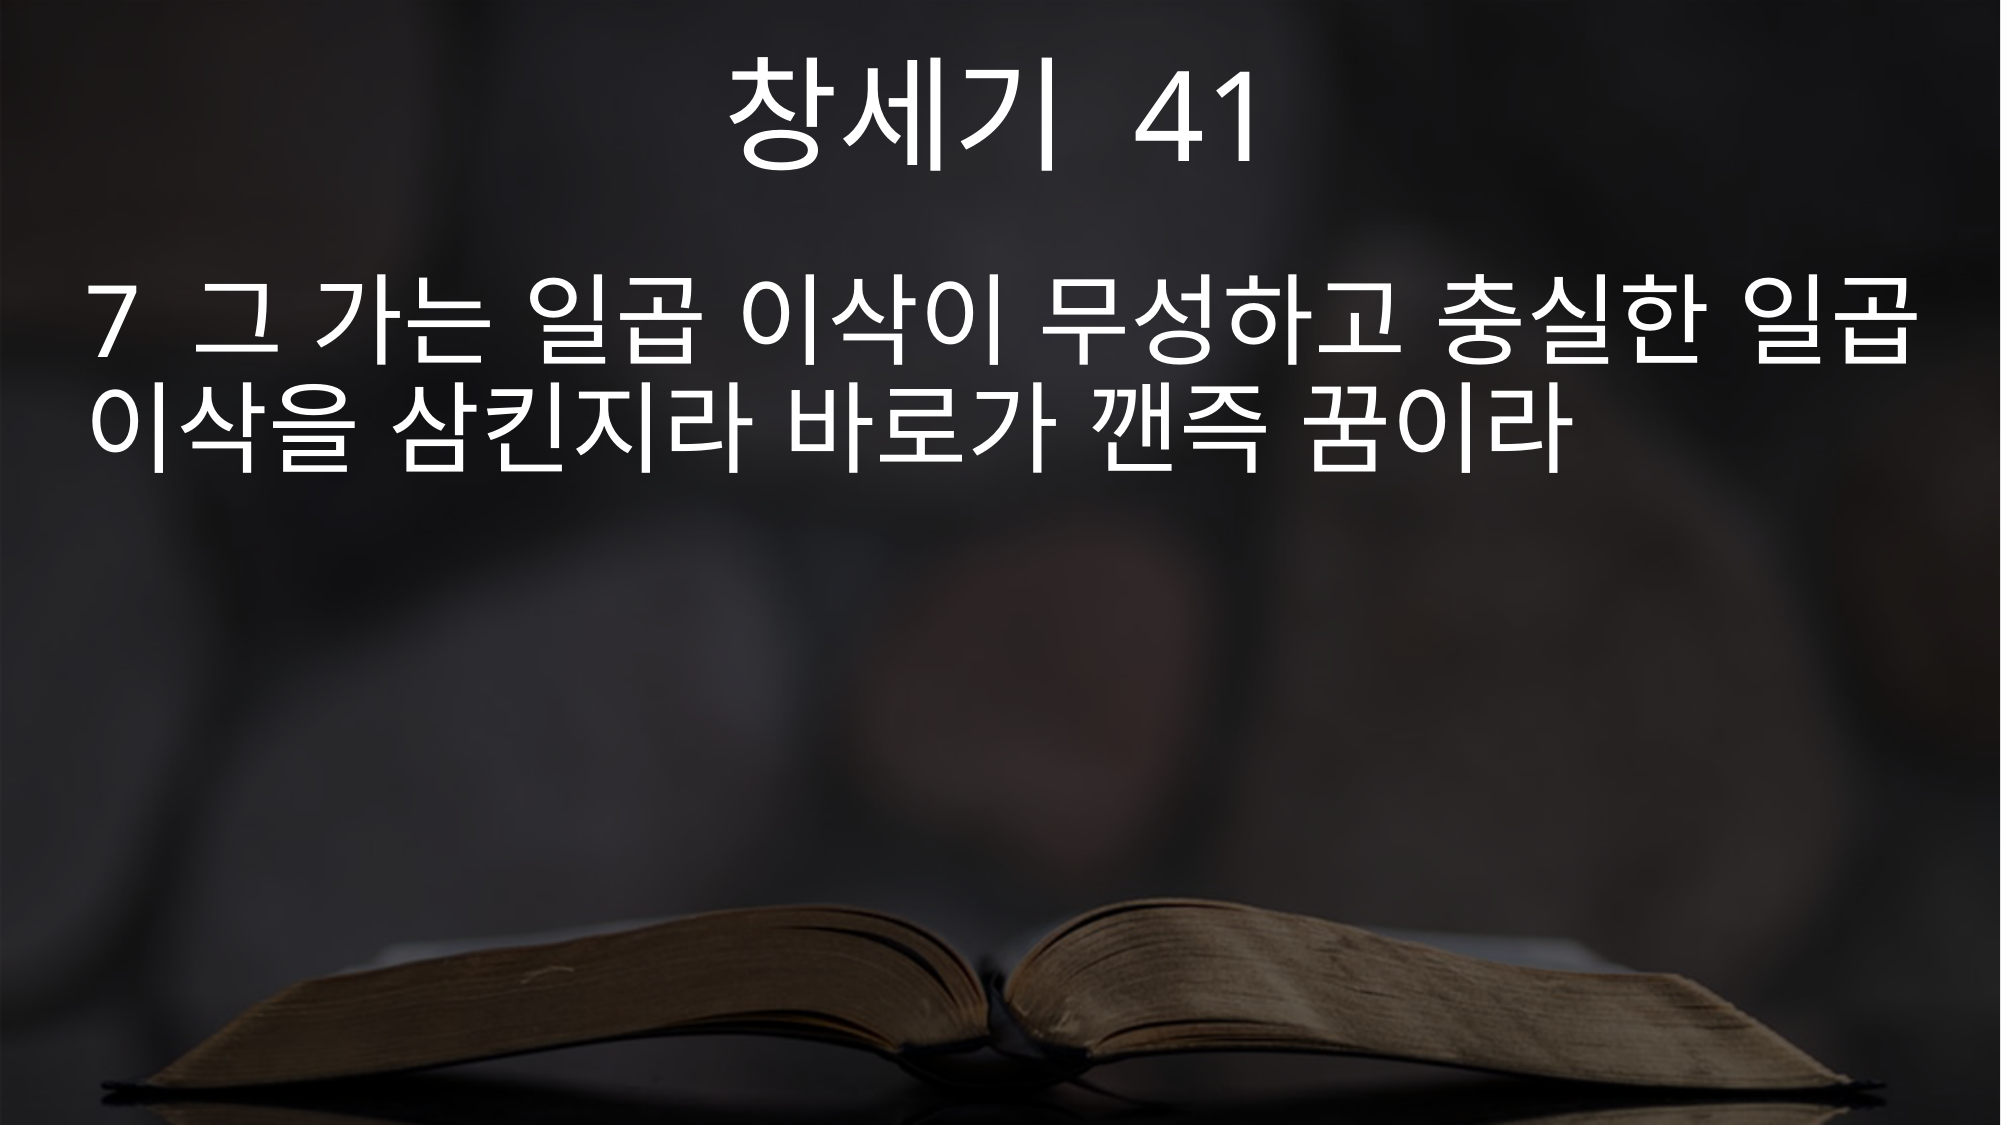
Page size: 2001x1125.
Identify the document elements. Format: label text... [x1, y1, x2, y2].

list 7 그 가는 일곱 이삭이 무성하고 충실한 일곱 이삭을 삼킨지라 바로가 깬즉 꿈이라 [69, 263, 1953, 423]
picture [0, 0, 2001, 1125]
footer 창세기 41 [0, 32, 2000, 192]
